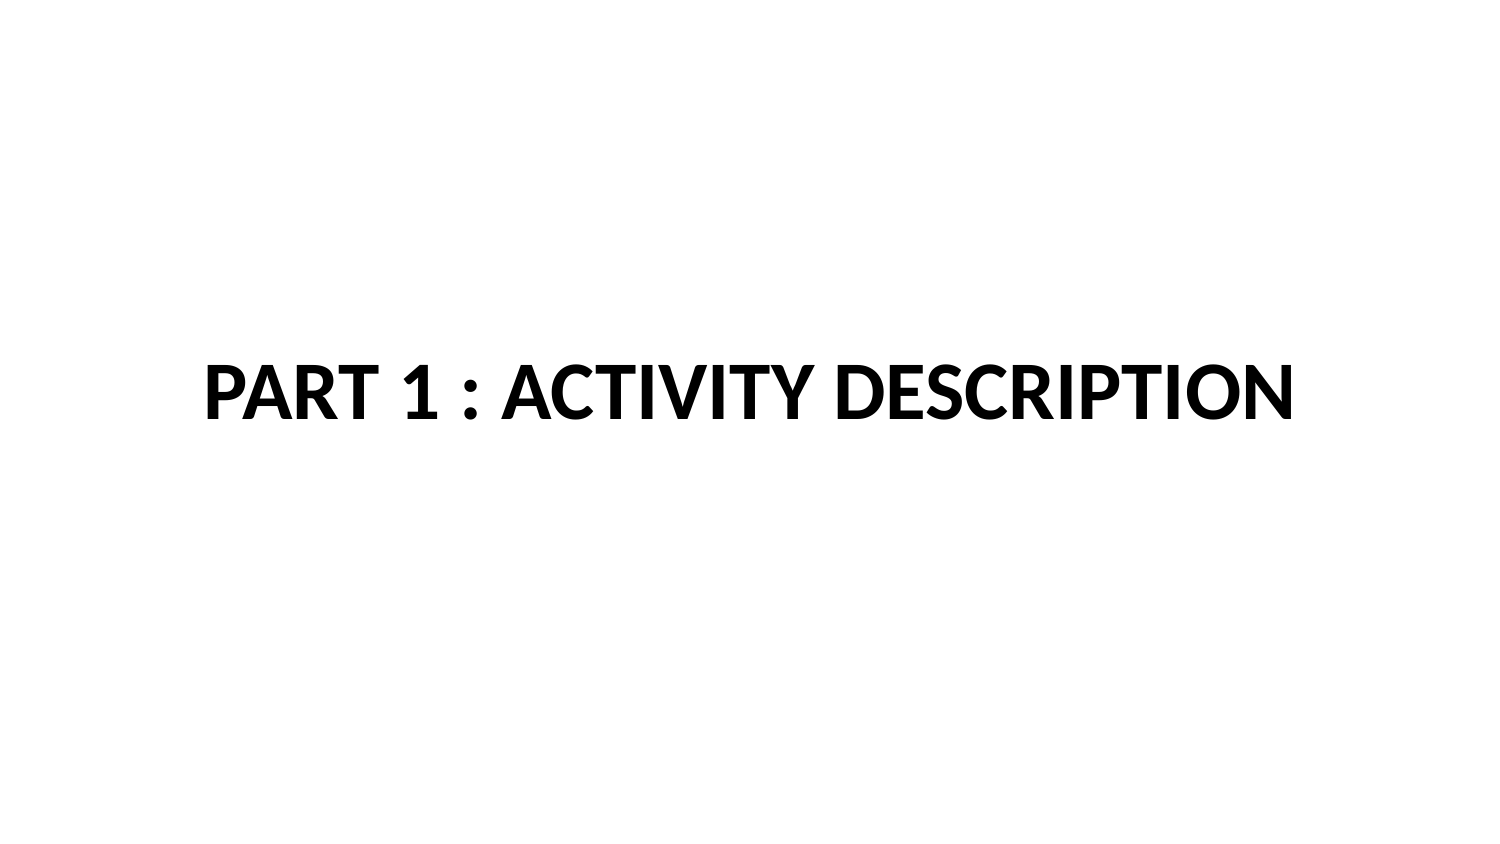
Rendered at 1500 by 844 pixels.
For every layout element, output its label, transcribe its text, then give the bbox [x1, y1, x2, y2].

text_box Part 1 : Activity description [112, 328, 1388, 553]
